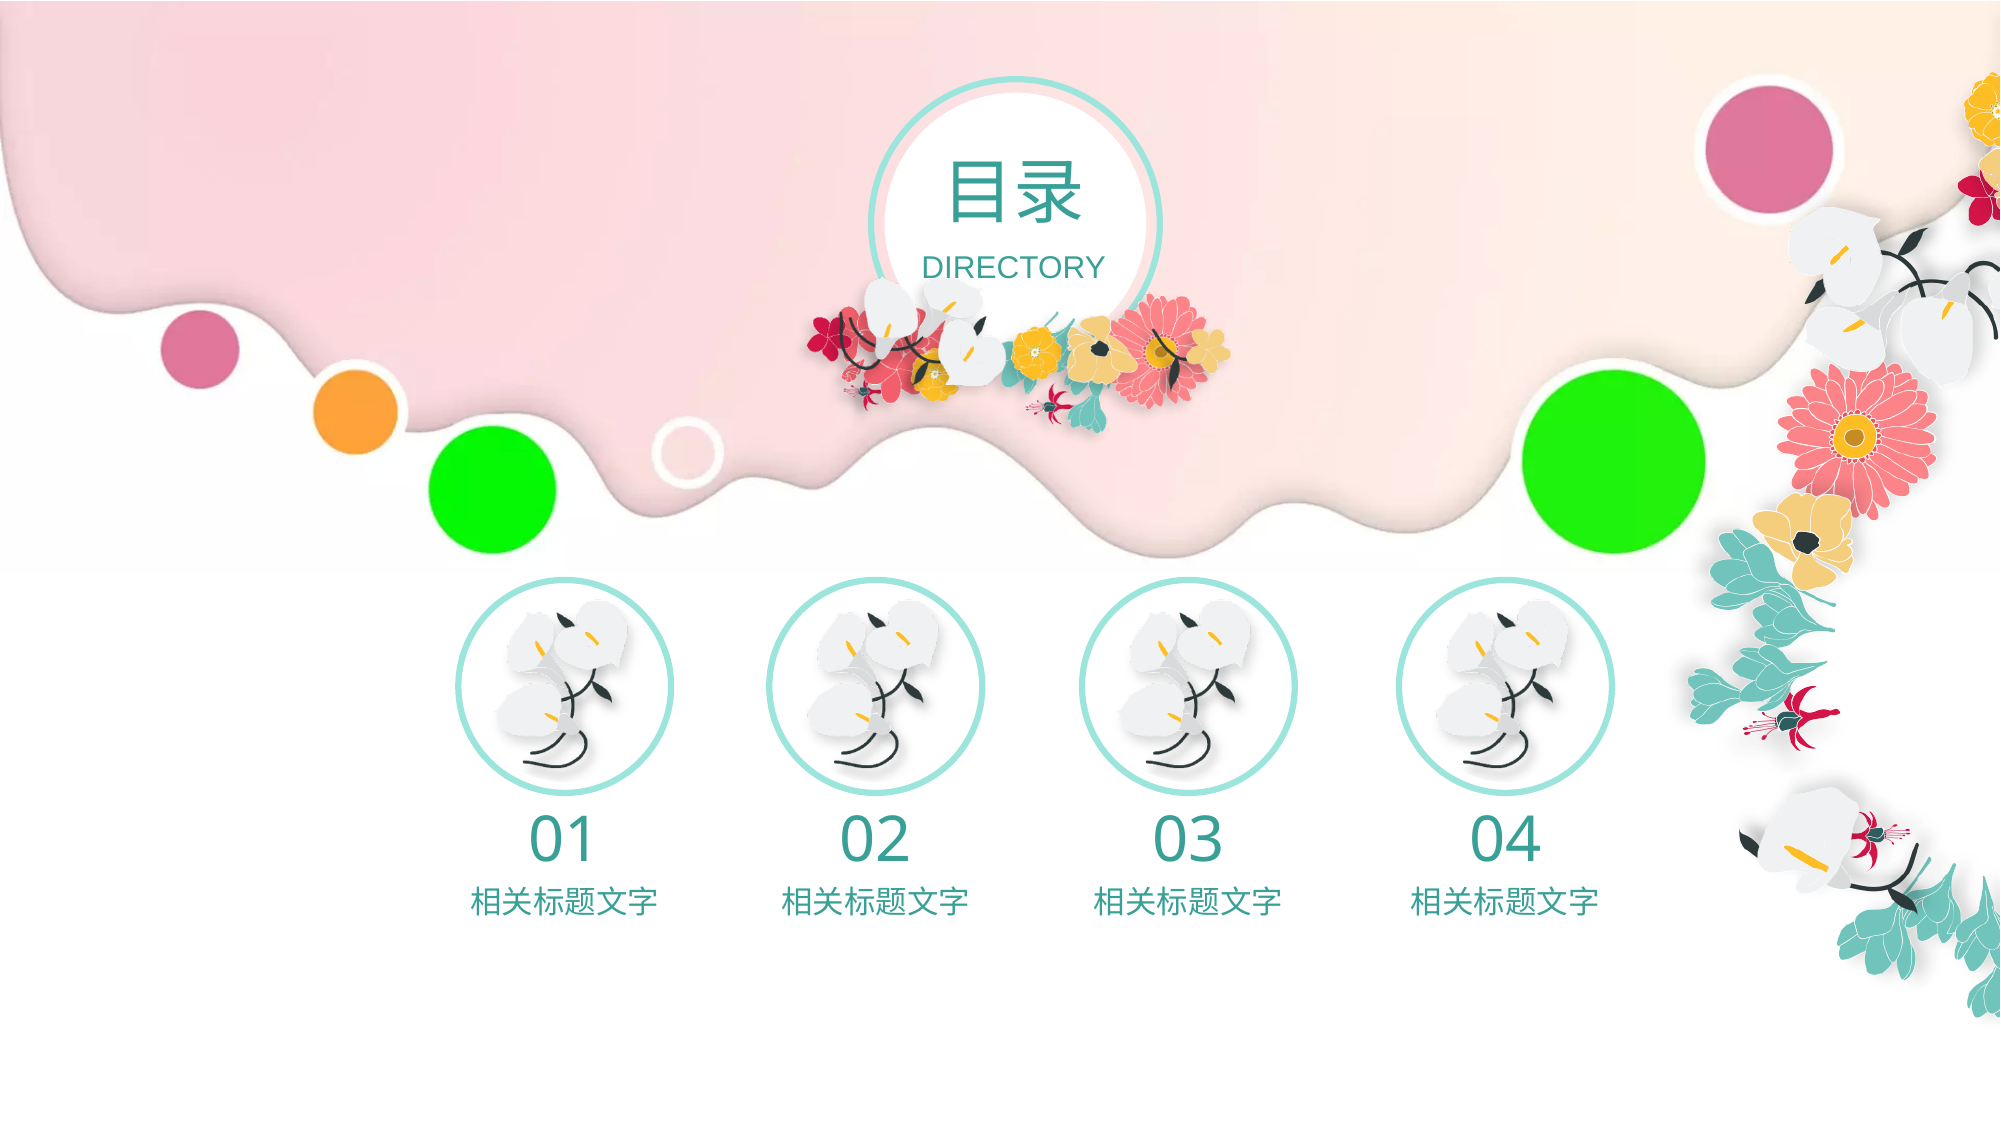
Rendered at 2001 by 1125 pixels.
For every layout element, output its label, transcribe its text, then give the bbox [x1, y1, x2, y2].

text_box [769, 579, 983, 793]
text_box 04 [1454, 793, 1557, 881]
text_box 相关标题文字 [455, 874, 674, 927]
text_box 相关标题文字 [1395, 874, 1615, 927]
text_box 01 [513, 793, 616, 881]
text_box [1398, 579, 1612, 793]
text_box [1081, 579, 1295, 793]
text_box 相关标题文字 [766, 874, 986, 927]
picture [0, 1, 2001, 1048]
text_box 相关标题文字 [1078, 874, 1298, 927]
text_box 02 [824, 793, 927, 881]
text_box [458, 579, 672, 793]
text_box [871, 79, 1160, 258]
text_box 03 [1137, 793, 1240, 881]
